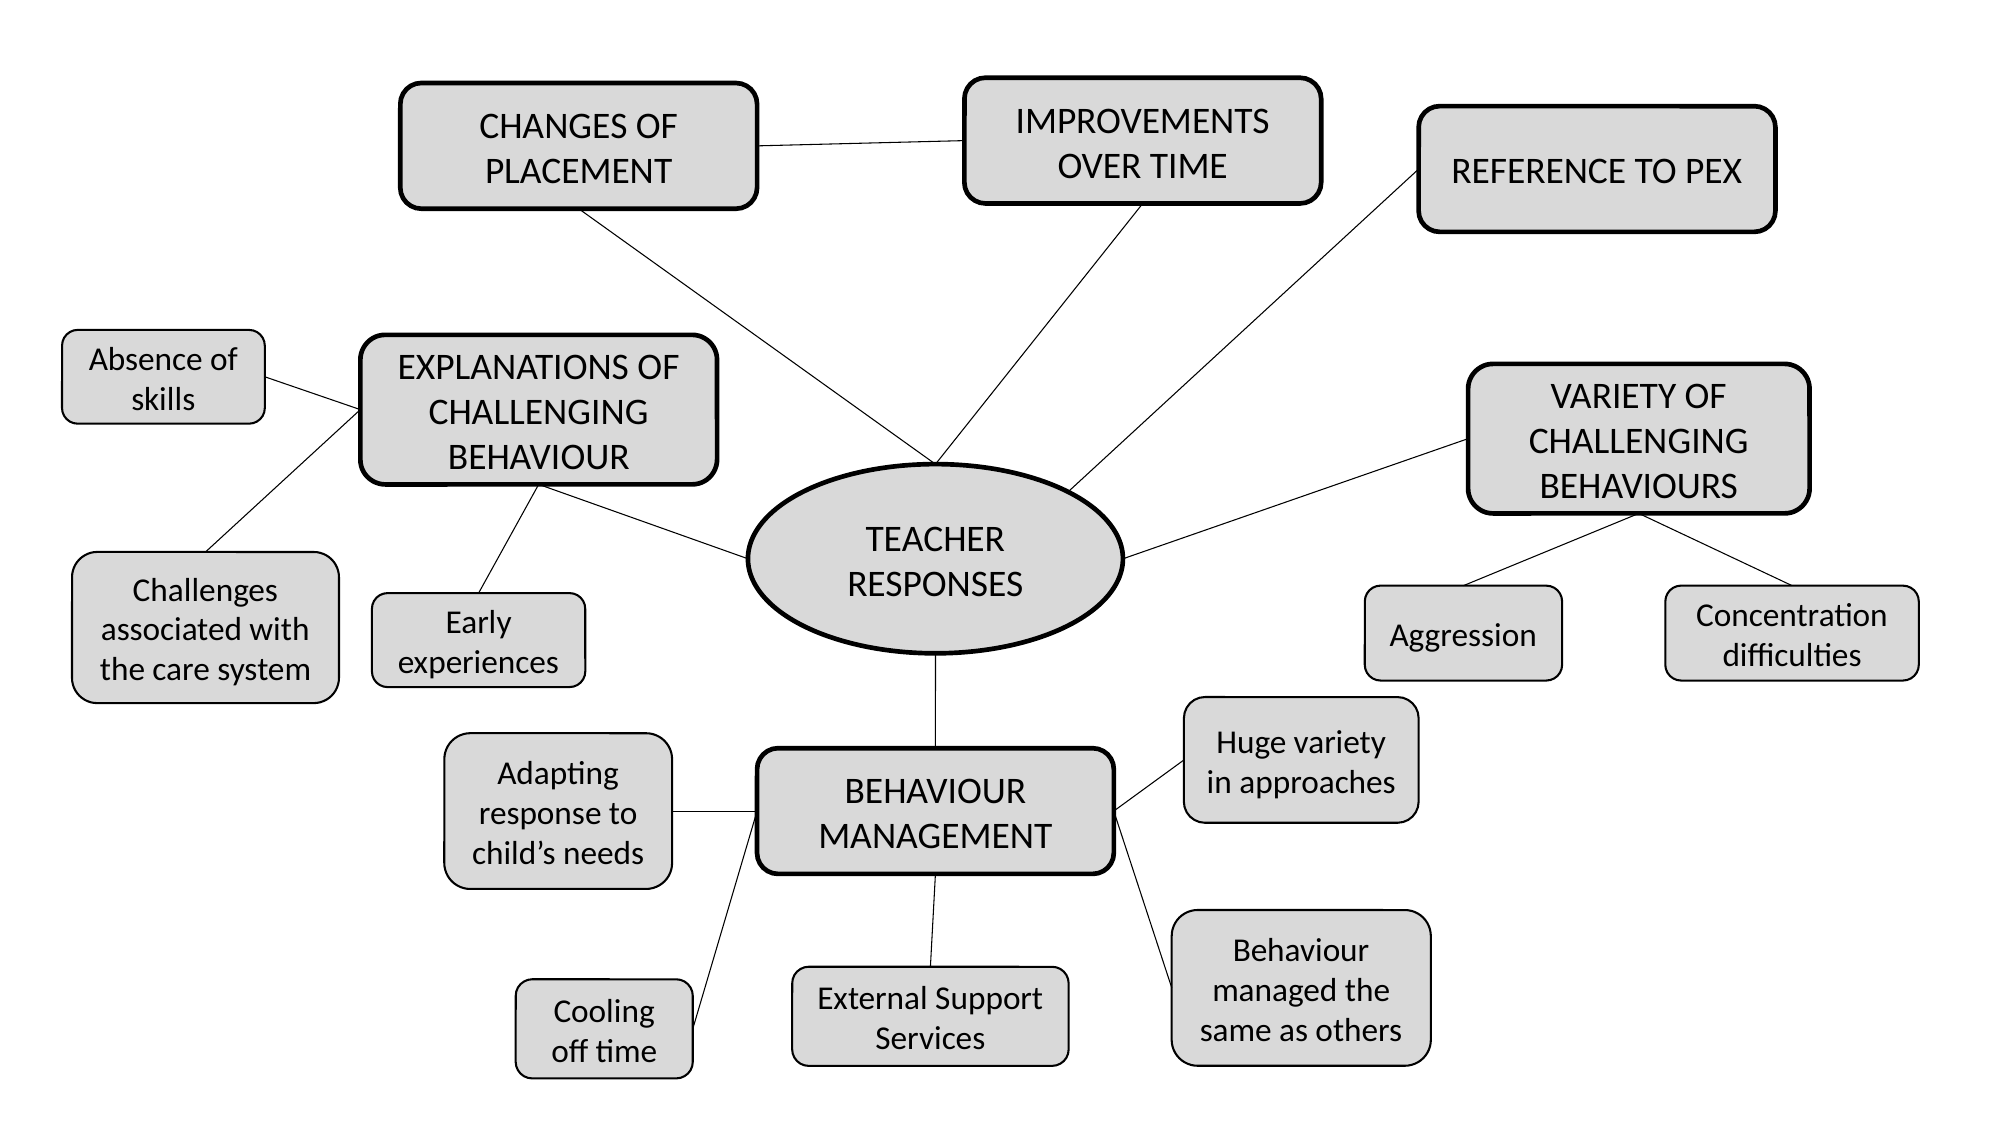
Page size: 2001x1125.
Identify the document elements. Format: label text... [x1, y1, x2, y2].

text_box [1113, 812, 1172, 988]
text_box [539, 484, 748, 559]
text_box EXPLANATIONS OF CHALLENGING BEHAVIOUR [359, 333, 718, 486]
text_box Aggression [1363, 584, 1564, 682]
text_box BEHAVIOUR MANAGEMENT [756, 747, 1113, 875]
text_box Behaviour managed the same as others [1170, 908, 1432, 1067]
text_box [1463, 513, 1638, 586]
text_box External Support Services [791, 965, 1070, 1067]
text_box TEACHER RESPONSES [746, 465, 1124, 655]
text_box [478, 484, 539, 594]
text_box Adapting response to child’s needs [443, 732, 674, 890]
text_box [1638, 513, 1793, 586]
text_box Cooling off time [514, 978, 694, 1080]
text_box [930, 873, 936, 967]
text_box Challenges associated with the care system [70, 550, 341, 705]
text_box Huge variety in approaches [1182, 695, 1420, 824]
text_box CHANGES OF PLACEMENT [399, 81, 759, 210]
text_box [692, 811, 758, 1029]
text_box Concentration difficulties [1664, 584, 1920, 682]
text_box IMPROVEMENTS OVER TIME [963, 76, 1323, 203]
text_box REFERENCE TO PEX [1417, 105, 1777, 233]
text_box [1067, 168, 1419, 492]
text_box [757, 140, 965, 146]
text_box Early experiences [370, 592, 587, 689]
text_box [935, 203, 1067, 465]
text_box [264, 376, 361, 410]
text_box Absence of skills [60, 328, 266, 425]
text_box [205, 409, 361, 553]
text_box VARIETY OF CHALLENGING BEHAVIOURS [1467, 362, 1811, 513]
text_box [1113, 759, 1184, 812]
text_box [578, 208, 935, 465]
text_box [1122, 438, 1469, 559]
